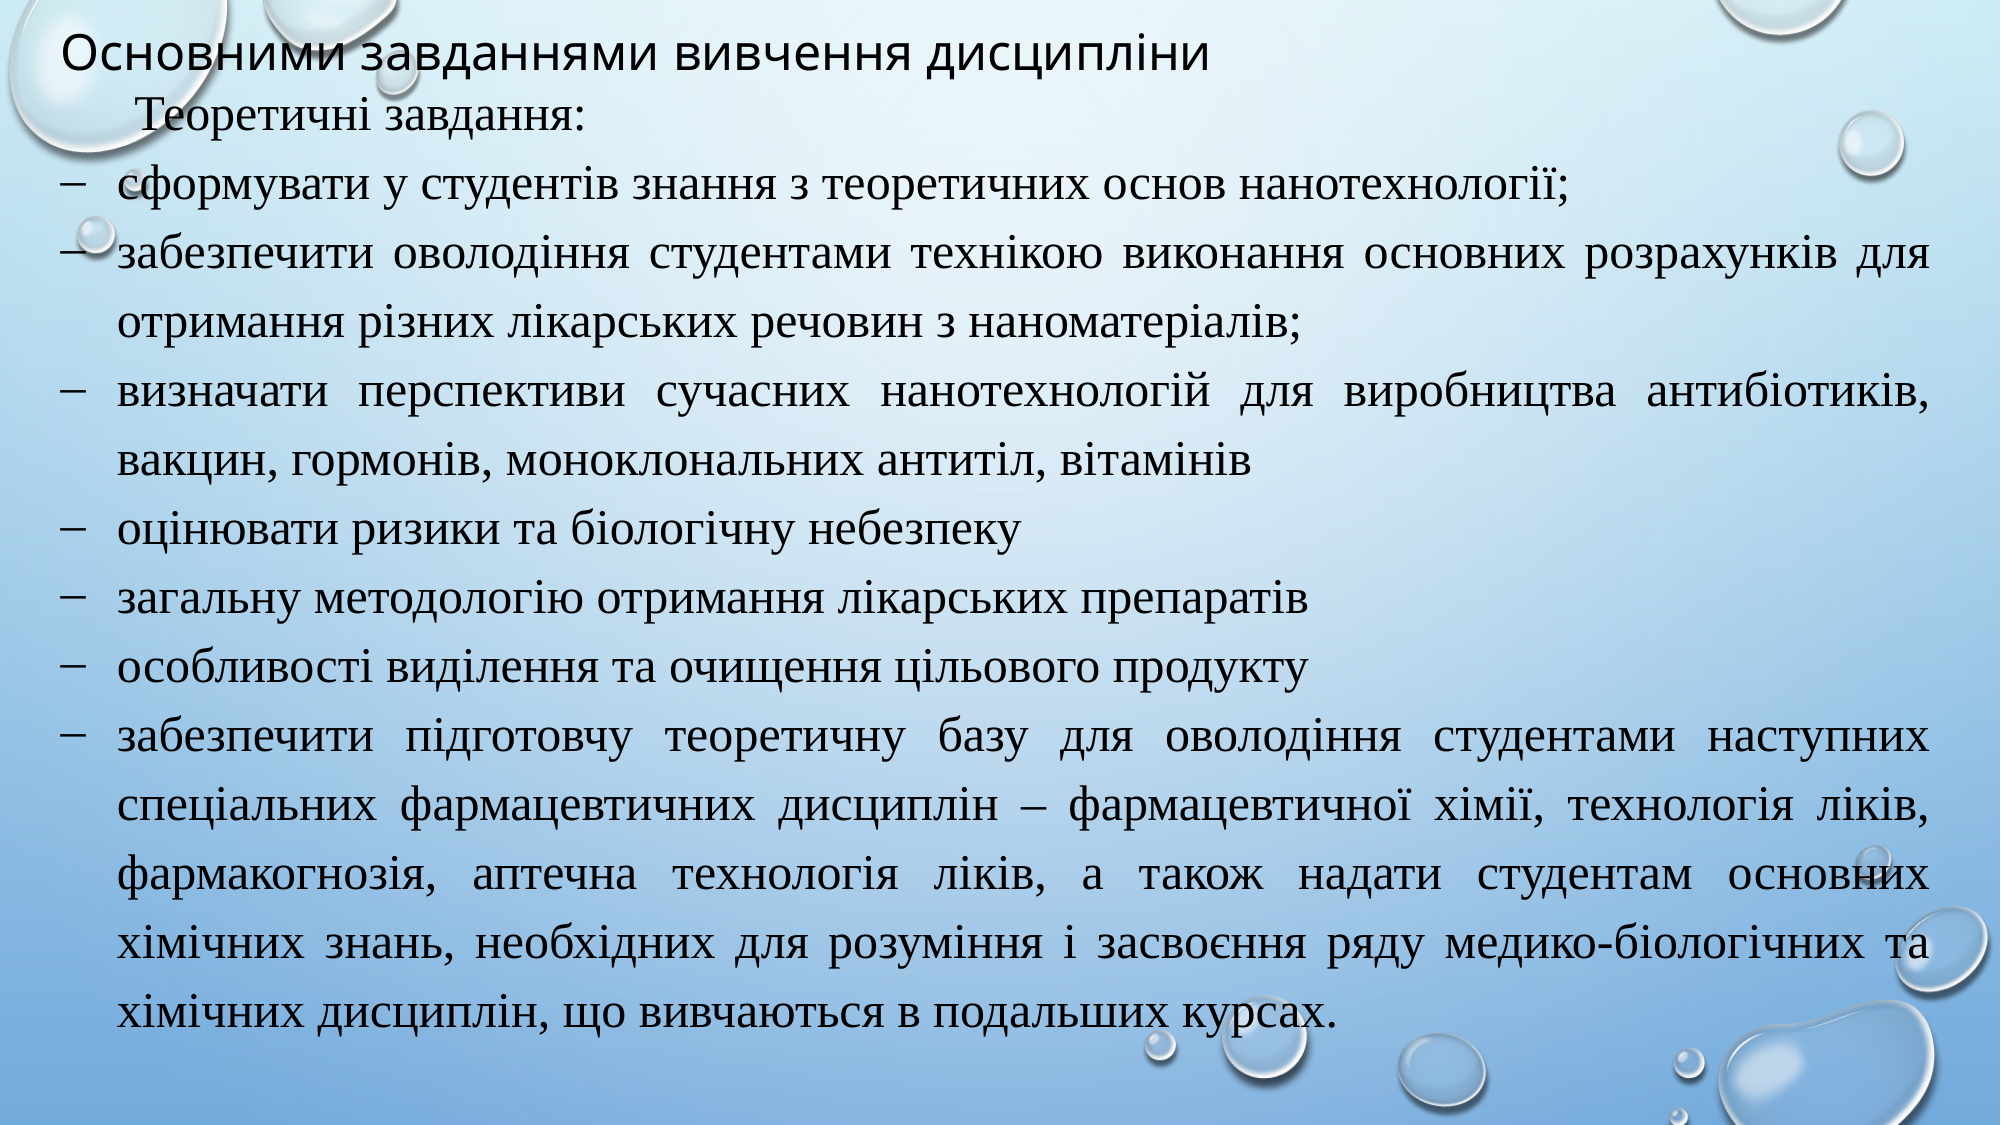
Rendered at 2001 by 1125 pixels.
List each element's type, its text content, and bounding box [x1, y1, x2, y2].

picture [0, 0, 2000, 1125]
text_box Основними завданнями вивчення дисципліни Теоретичні завдання: сформувати у студентів знання з теоретичних основ нанотехнології; забезпечити оволодіння студентами технікою виконання основних розрахунків для отримання різних лікарських речовин з наноматеріалів; визначати перспективи сучасних нанотехнологій для виробництва антибіотиків, вакцин, гормонів, моноклональних антитіл, вітамінів оцінювати ризики та біологічну небезпеку загальну методологію отримання лікарських препаратів особливості виділення та очищення цільового продукту забезпечити підготовчу теоретичну базу для оволодіння студентами наступних спеціальних фармацевтичних дисциплін – фармацевтичної хімії, технологія ліків, фармакогнозія, аптечна технологія ліків, а також надати студентам основних хімічних знань, необхідних для розуміння і засвоєння ряду медико-біологічних та хімічних дисциплін, що вивчаються в подальших курсах. [45, 12, 1946, 1045]
